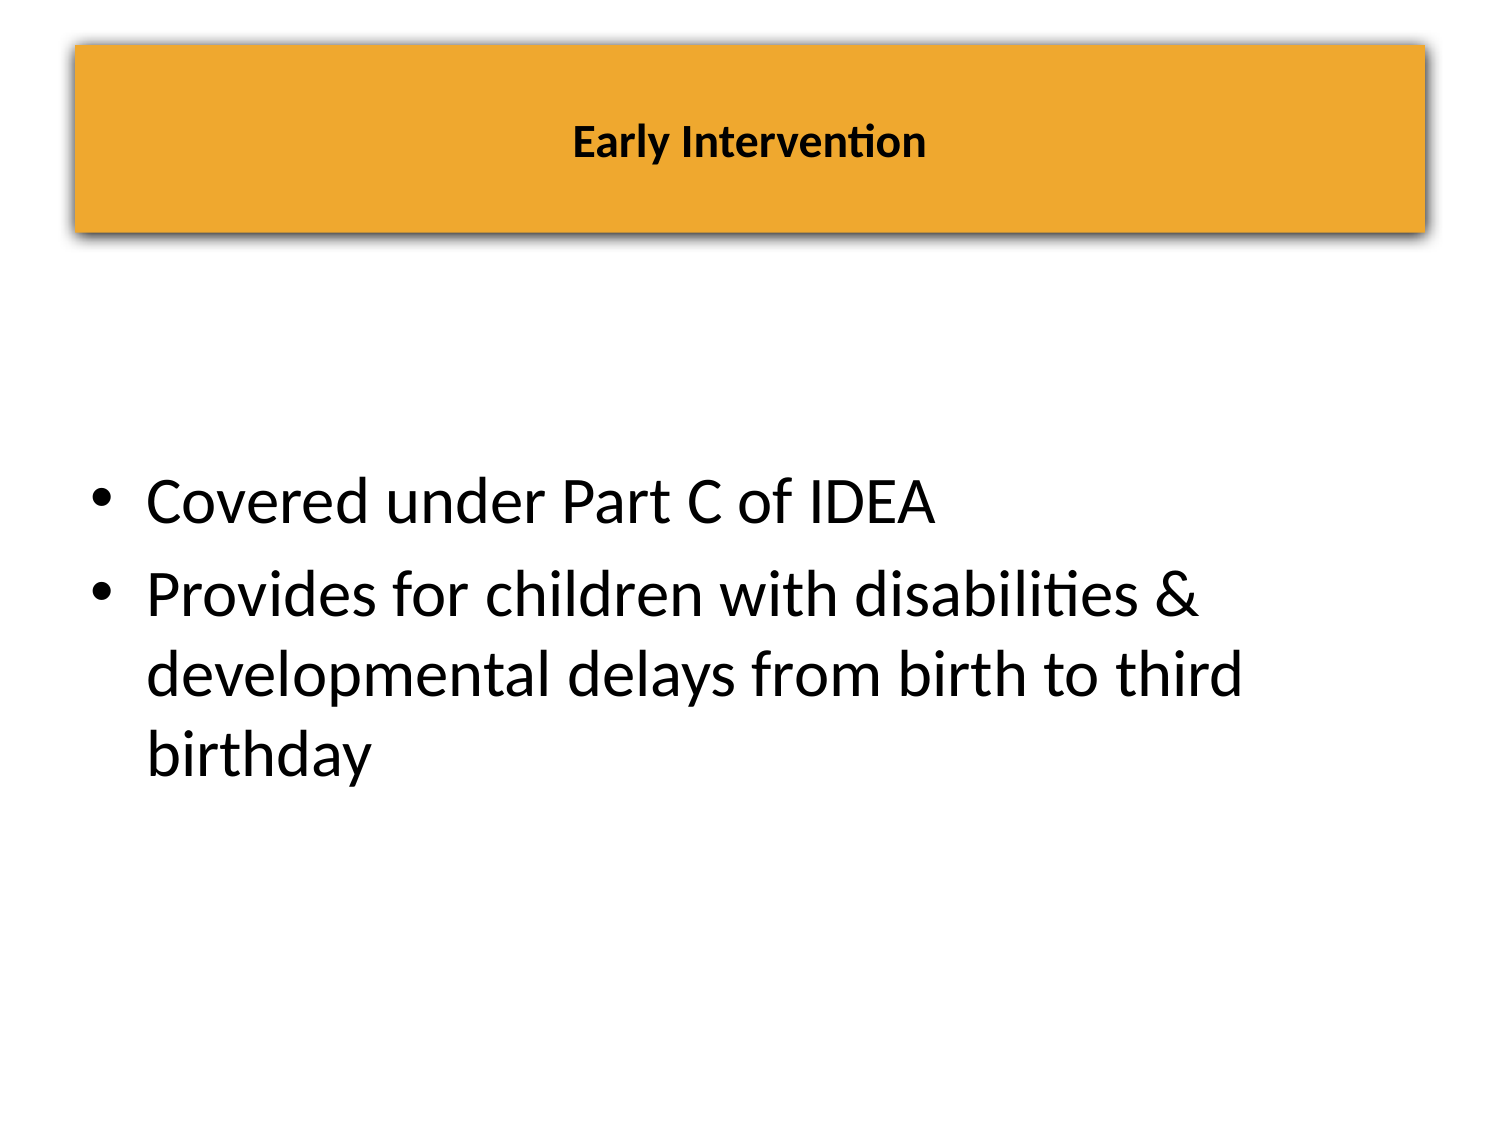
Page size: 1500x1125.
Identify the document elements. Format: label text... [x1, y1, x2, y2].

title Early Intervention [75, 45, 1425, 233]
list Covered under Part C of IDEA Provides for children with disabilities & developmental delays from birth to third birthday [75, 262, 1425, 1005]
